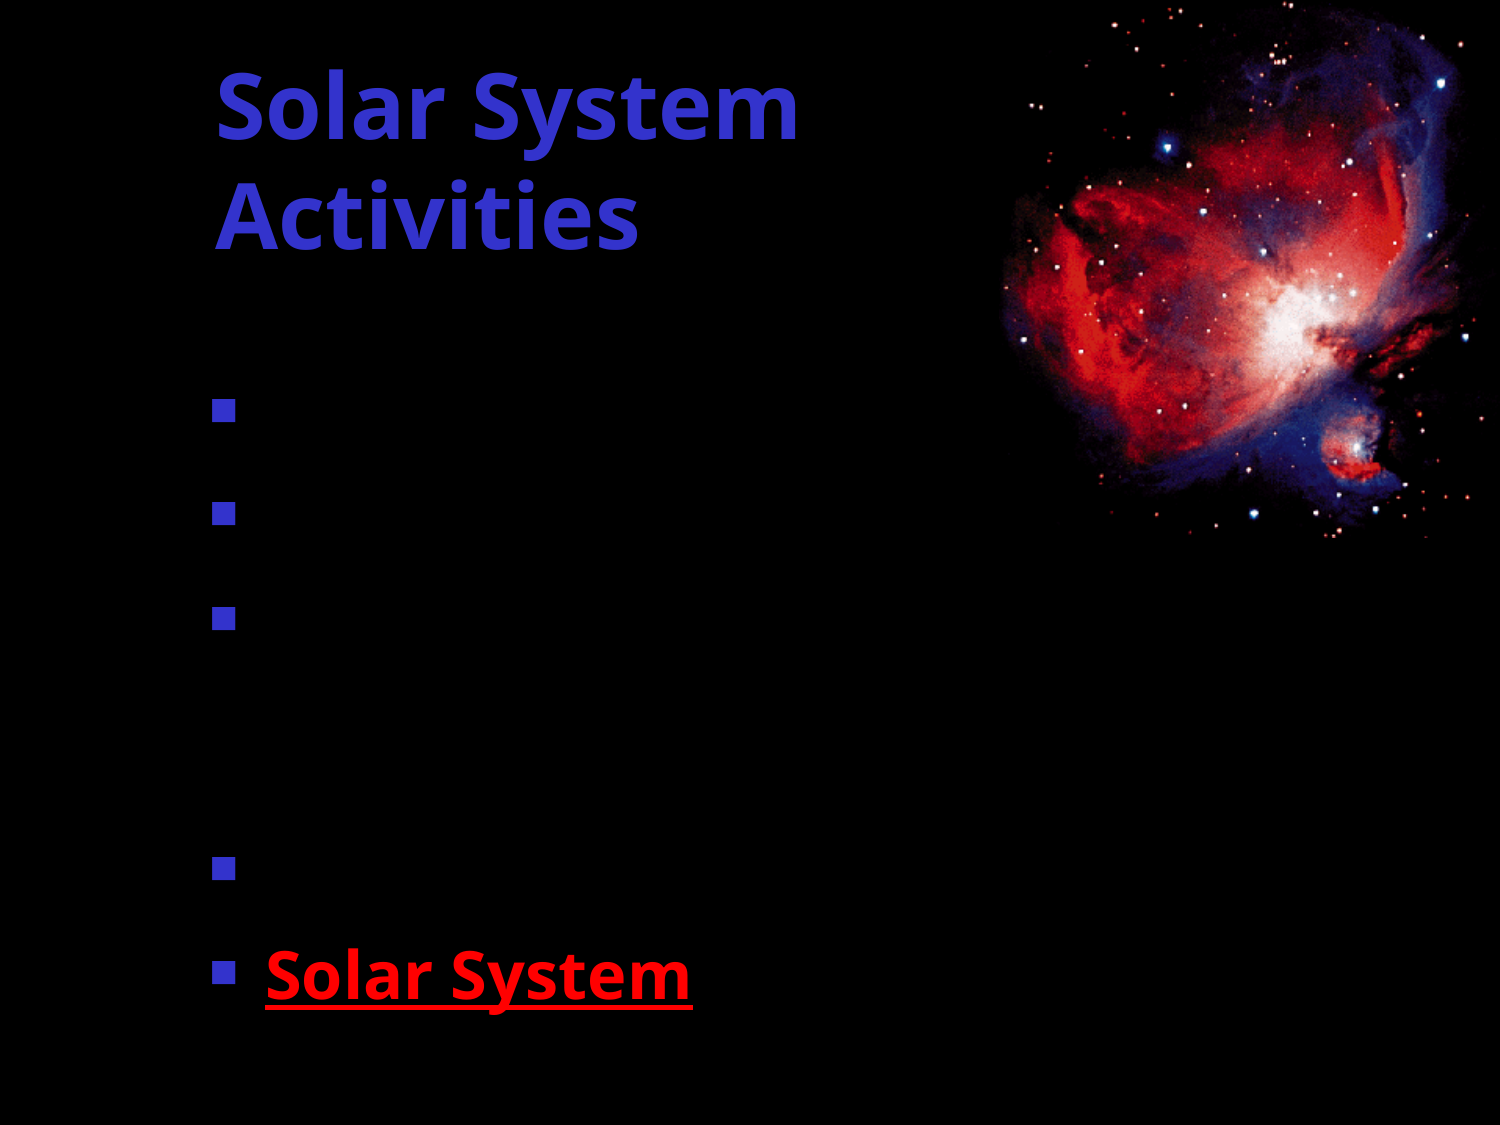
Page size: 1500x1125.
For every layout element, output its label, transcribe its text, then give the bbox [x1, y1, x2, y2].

title Solar System Activities [199, 34, 994, 276]
picture [999, 0, 1500, 538]
list Order the Planets Fun with Planets Constellations of the Northern Sky Planets Solar System [193, 362, 1376, 1007]
